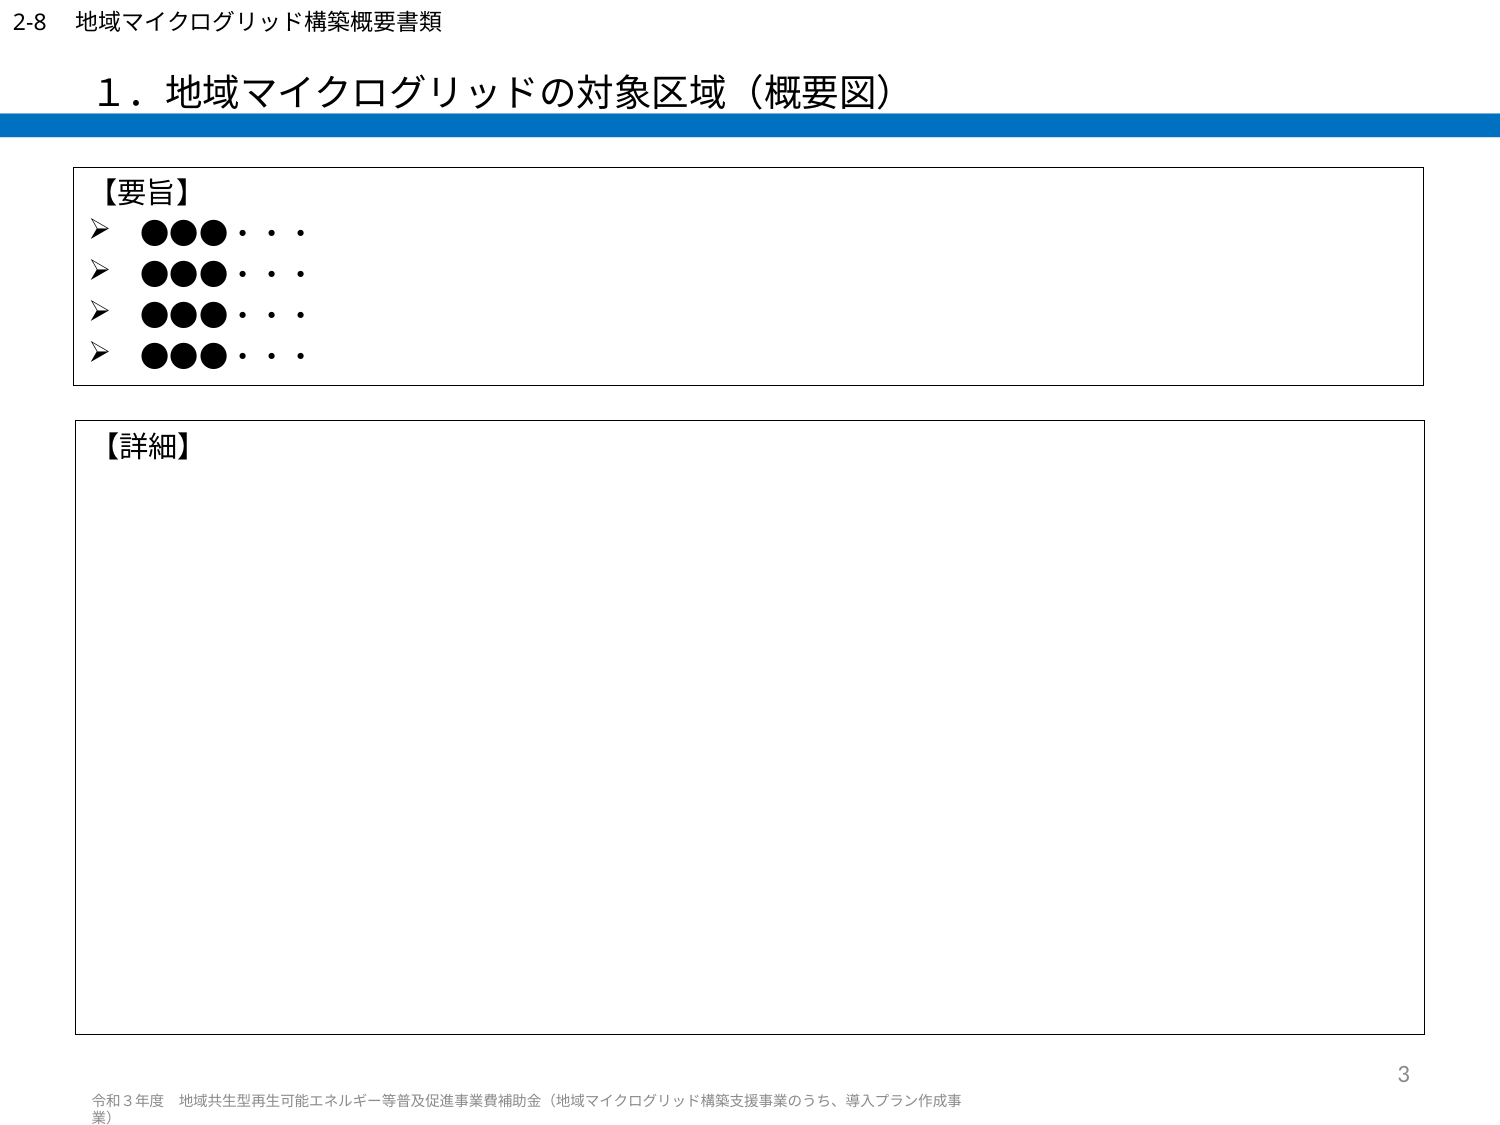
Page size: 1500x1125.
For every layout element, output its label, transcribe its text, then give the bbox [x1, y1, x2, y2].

list 【要旨】 ●●●・・・ ●●●・・・ ●●●・・・ ●●●・・・ [73, 167, 1424, 386]
list 【詳細】 [75, 420, 1425, 1035]
title １．地域マイクログリッドの対象区域（概要図） [75, 45, 1425, 113]
text_box [0, 113, 1500, 138]
text_box 2-8 地域マイクログリッド構築概要書類 [0, 0, 467, 61]
slide_number 3 [1074, 1042, 1425, 1103]
